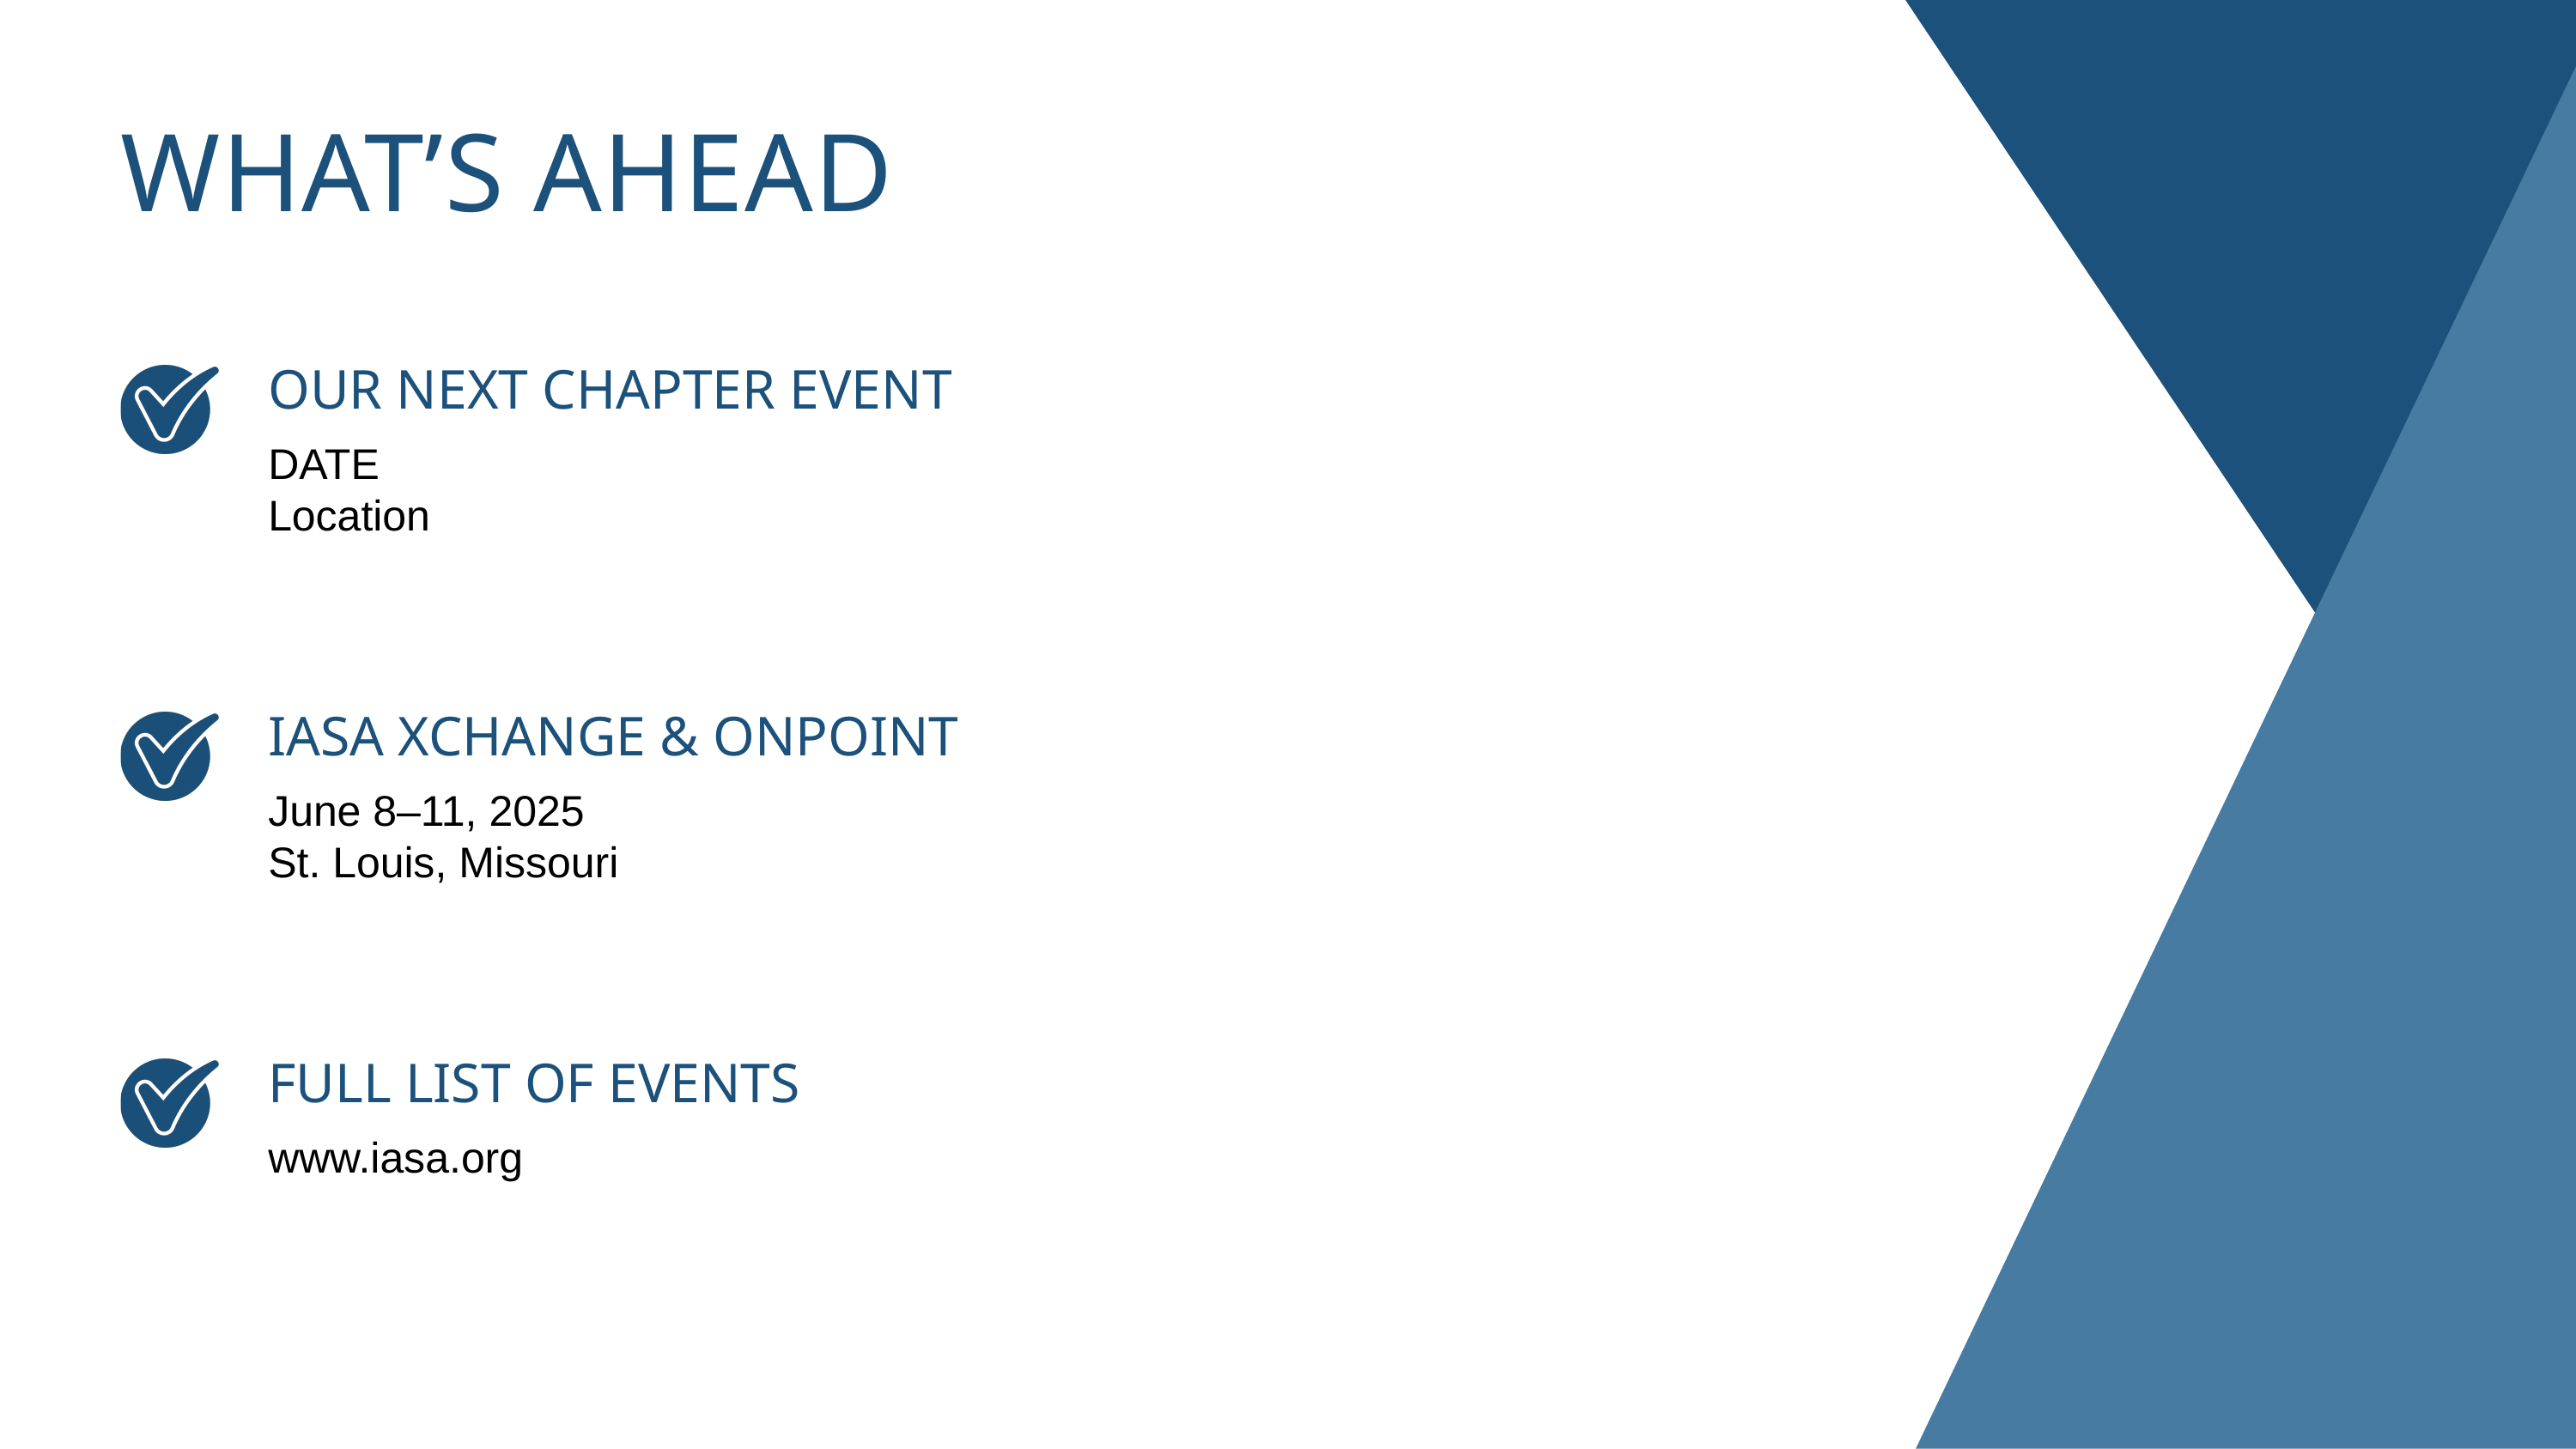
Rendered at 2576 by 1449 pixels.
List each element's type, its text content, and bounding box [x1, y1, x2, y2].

text_box www.iasa.org [268, 1130, 1807, 1182]
text_box [120, 1058, 221, 1148]
text_box [120, 365, 221, 454]
text_box FULL LIST OF EVENTS [268, 1049, 974, 1114]
text_box [120, 712, 221, 801]
text_box WHAT’S AHEAD [120, 104, 1399, 233]
text_box DATE Location [268, 436, 1807, 540]
text_box [1914, 62, 2576, 1449]
text_box IASA XCHANGE & ONPOINT [268, 702, 1174, 767]
text_box [1904, 0, 2576, 612]
text_box OUR NEXT CHAPTER EVENT [268, 355, 1153, 421]
text_box June 8–11, 2025 St. Louis, Missouri [268, 783, 1807, 886]
